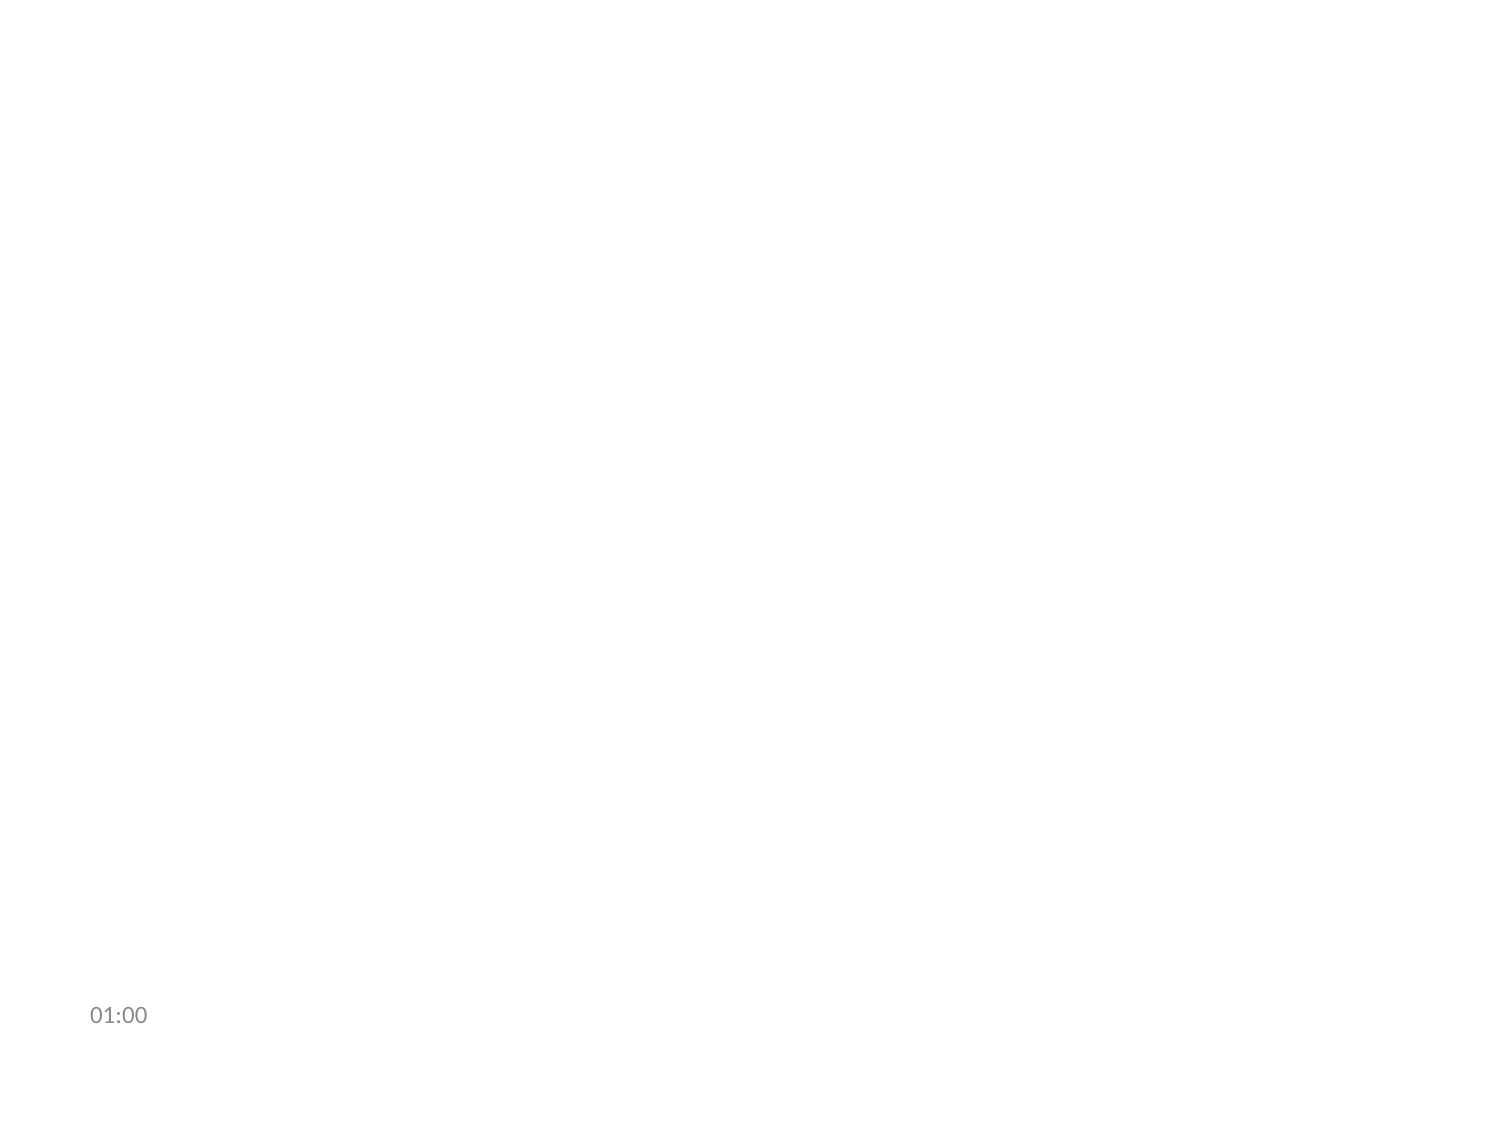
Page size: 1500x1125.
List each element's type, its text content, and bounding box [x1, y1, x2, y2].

text_box 15:35 [75, 983, 425, 1044]
